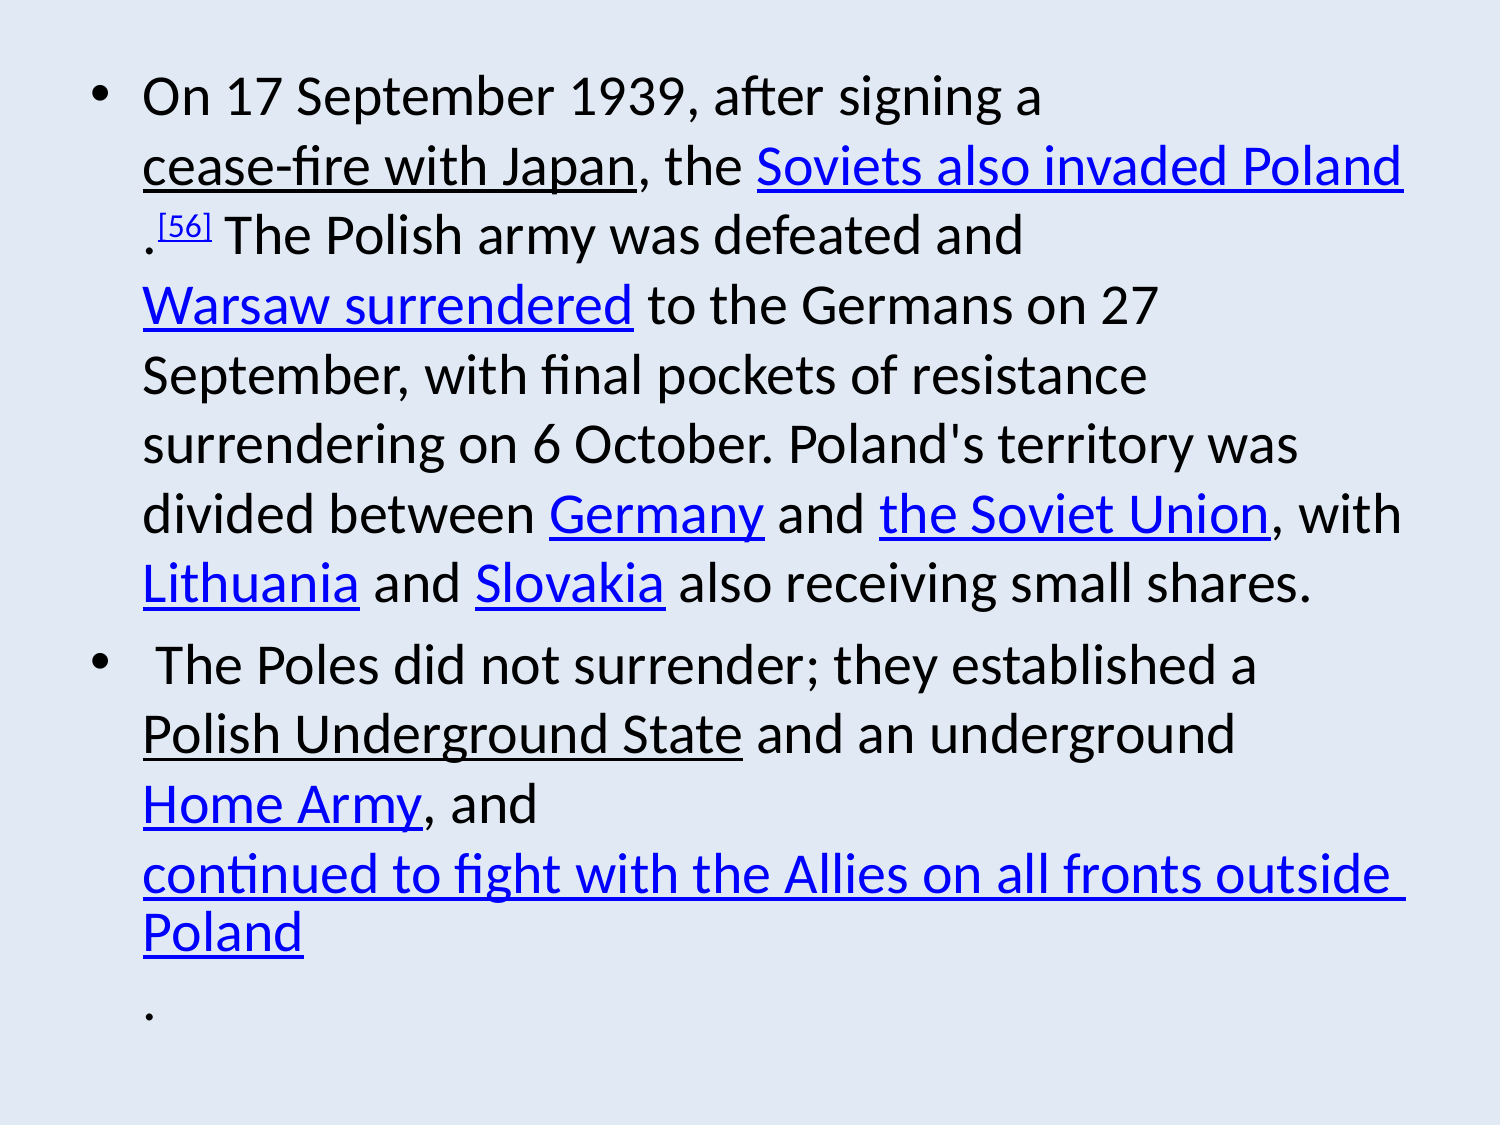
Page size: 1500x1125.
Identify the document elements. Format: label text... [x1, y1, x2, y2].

list On 17 September 1939, after signing a cease-fire with Japan, the Soviets also invaded Poland.[56] The Polish army was defeated and Warsaw surrendered to the Germans on 27 September, with final pockets of resistance surrendering on 6 October. Poland's territory was divided between Germany and the Soviet Union, with Lithuania and Slovakia also receiving small shares. The Poles did not surrender; they established a Polish Underground State and an underground Home Army, and continued to fight with the Allies on all fronts outside Poland. [75, 50, 1425, 1005]
